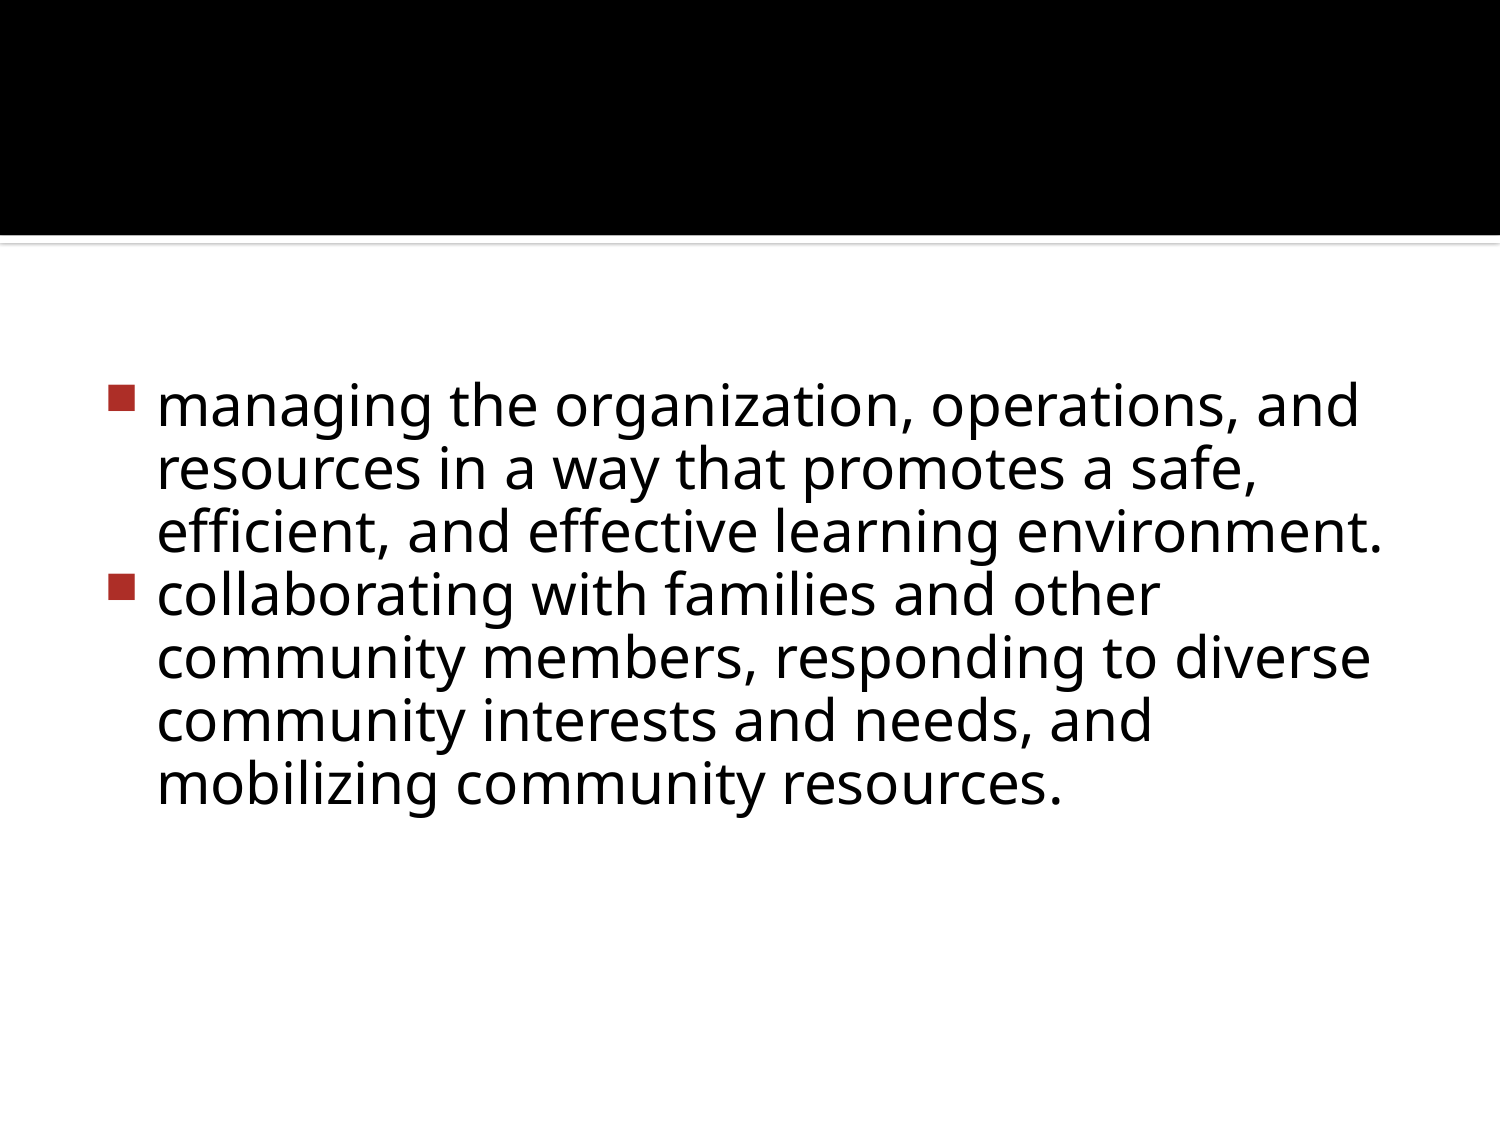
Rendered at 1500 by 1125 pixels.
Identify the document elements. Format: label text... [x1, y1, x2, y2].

list managing the organization, operations, and resources in a way that promotes a safe, efficient, and effective learning environment. collaborating with families and other community members, responding to diverse community interests and needs, and mobilizing community resources. [75, 291, 1425, 1050]
